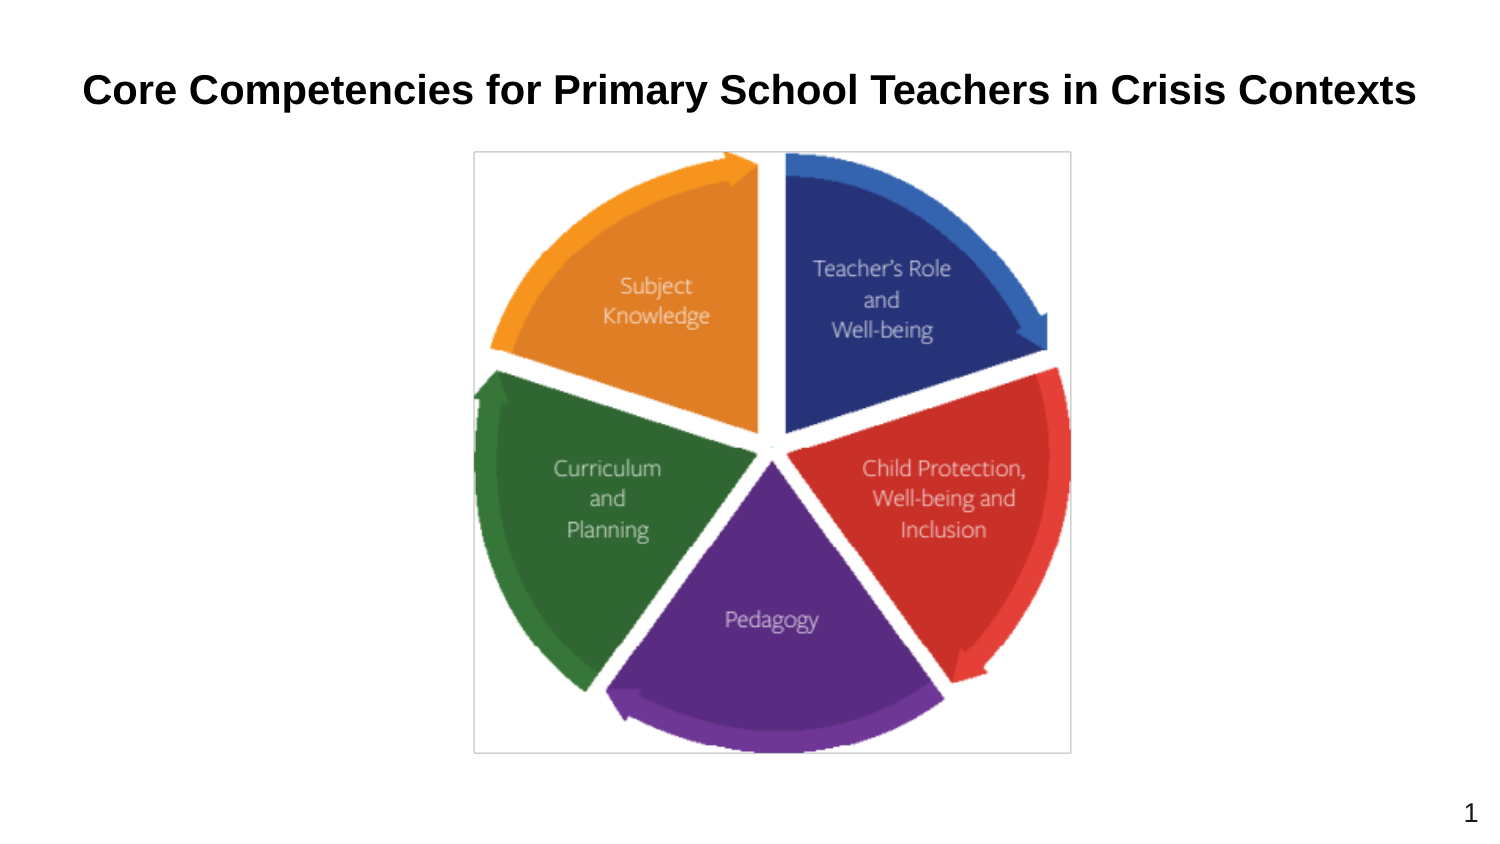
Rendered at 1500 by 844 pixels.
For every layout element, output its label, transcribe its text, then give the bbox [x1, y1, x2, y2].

slide_number 1 [1403, 779, 1494, 844]
text_box Core Competencies for Primary School Teachers in Crisis Contexts [0, 55, 1500, 121]
picture [394, 116, 1106, 774]
